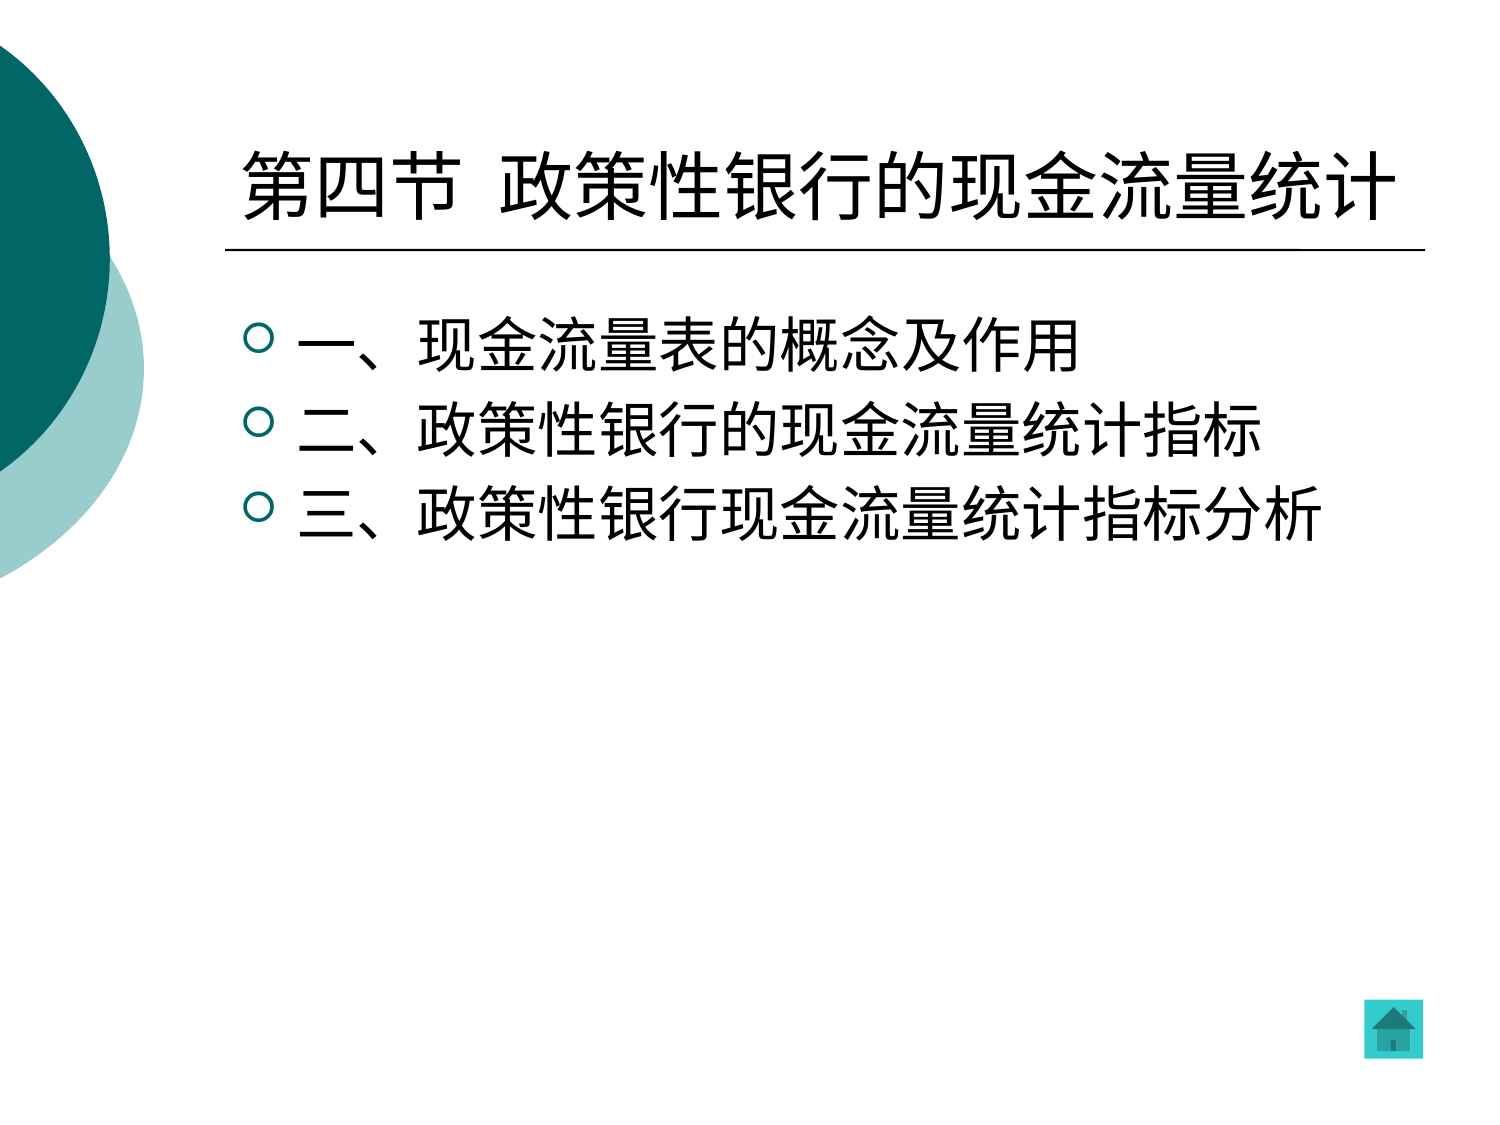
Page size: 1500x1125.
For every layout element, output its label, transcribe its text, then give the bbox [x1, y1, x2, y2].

text_box [1364, 999, 1424, 1059]
list 一、现金流量表的概念及作用 二、政策性银行的现金流量统计指标 三、政策性银行现金流量统计指标分析 [224, 299, 1425, 975]
title 第四节 政策性银行的现金流量统计 [224, 49, 1425, 238]
